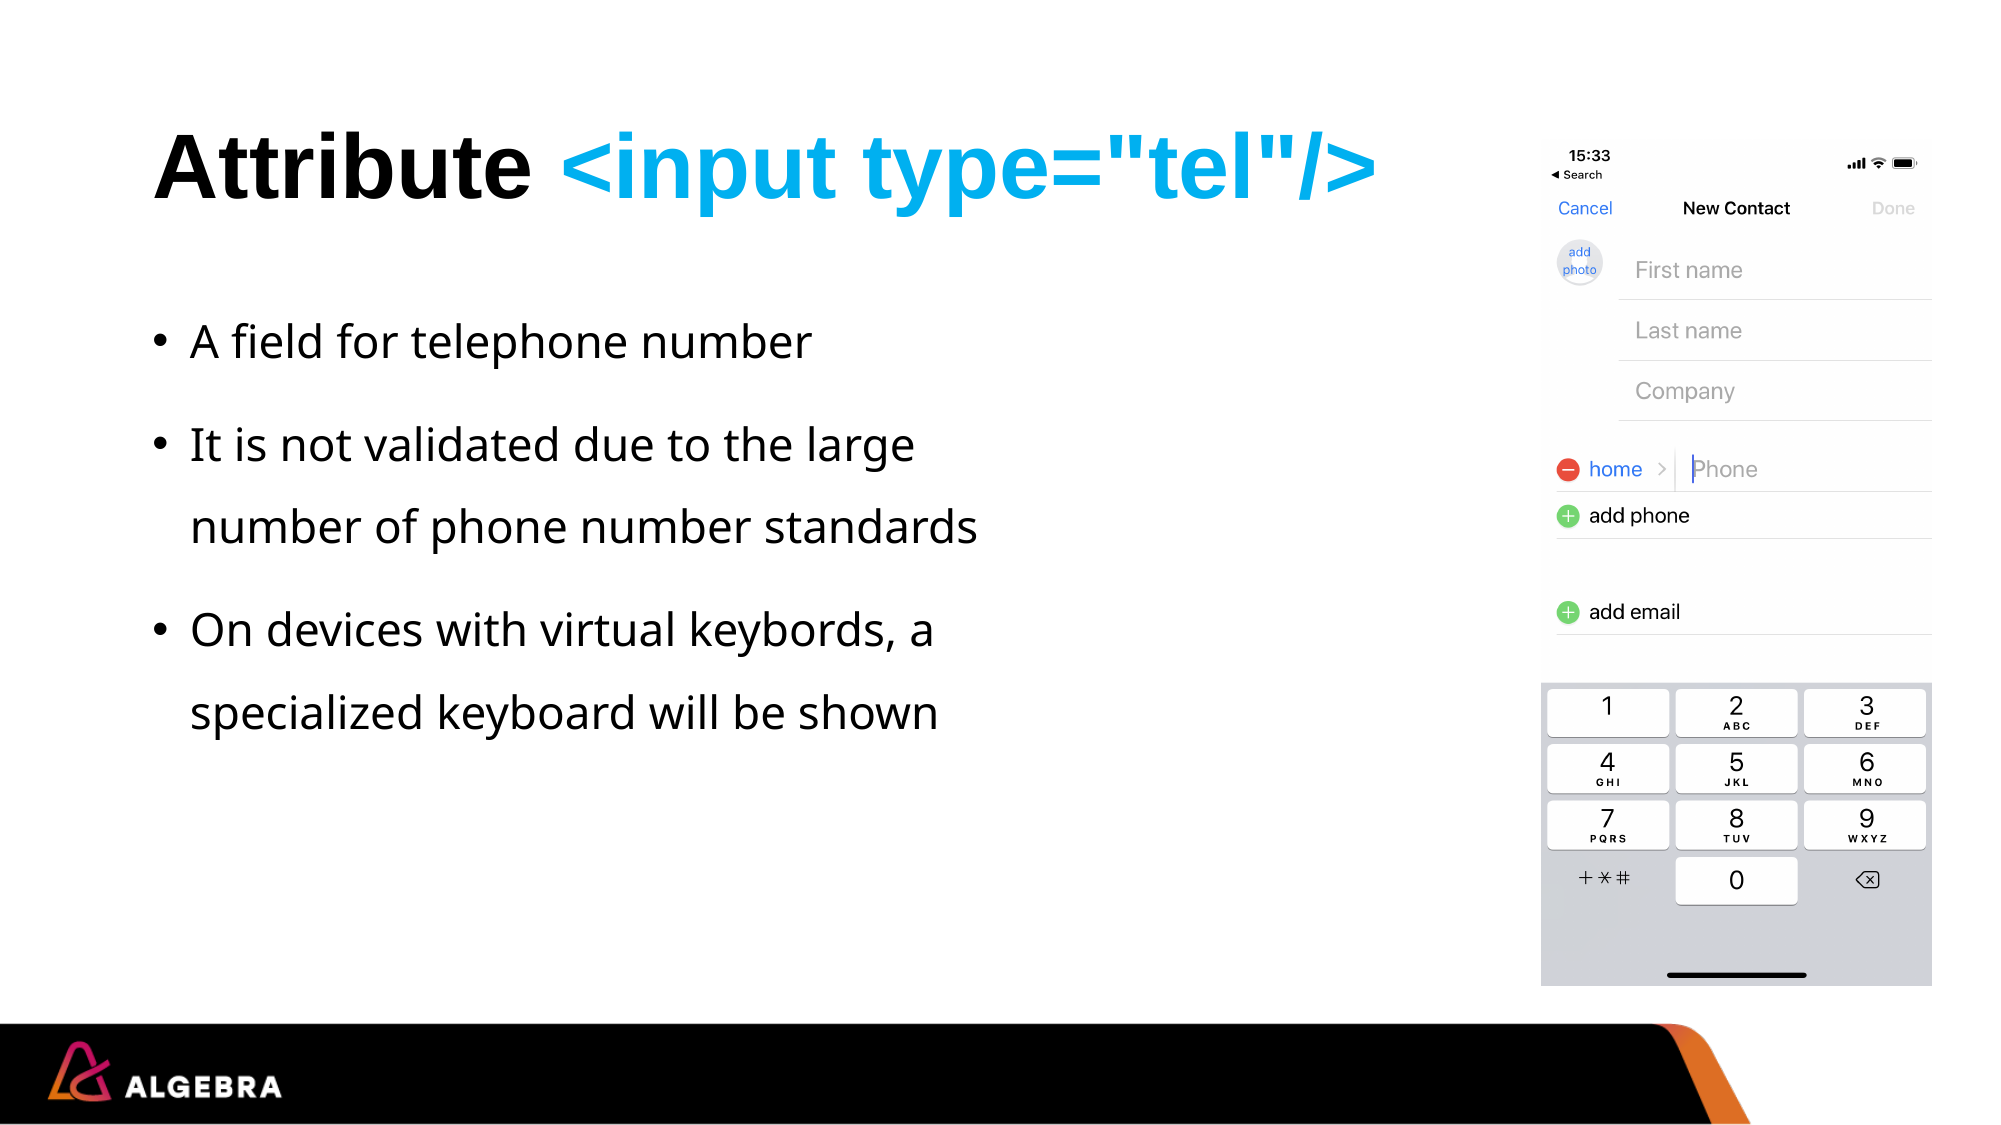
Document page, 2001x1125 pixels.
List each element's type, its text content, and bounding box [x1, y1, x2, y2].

list A field for telephone number It is not validated due to the large number of phone number standards On devices with virtual keybords, a specialized keyboard will be shown [137, 277, 1078, 992]
title Attribute <input type="tel"/> [137, 59, 1863, 278]
picture [1541, 139, 1932, 986]
picture [0, 1023, 1958, 1125]
